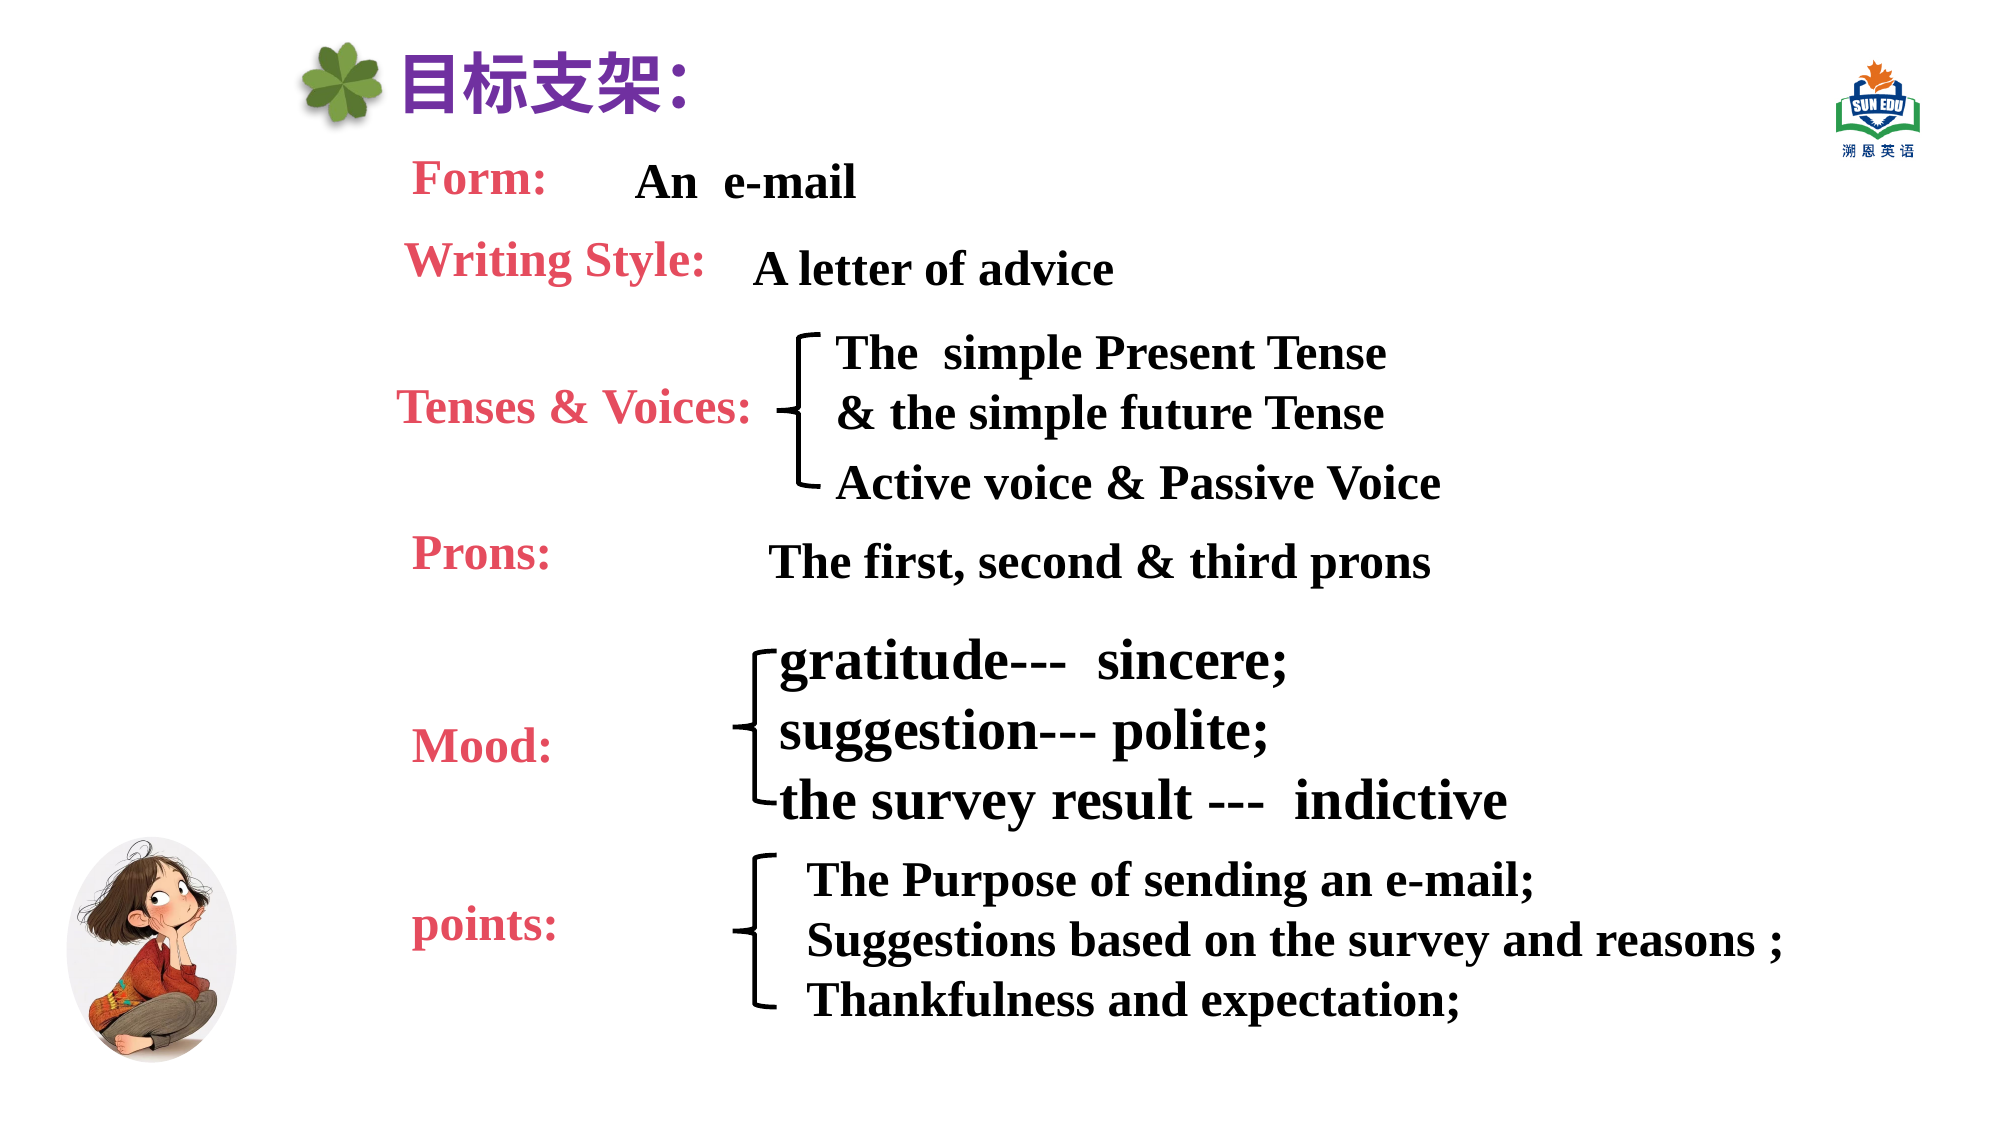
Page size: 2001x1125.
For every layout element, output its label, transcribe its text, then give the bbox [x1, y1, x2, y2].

picture [66, 836, 238, 1064]
text_box Prons: [397, 511, 605, 587]
text_box An e-mail [619, 140, 990, 216]
text_box The first, second & third prons [739, 513, 1565, 598]
picture [1828, 57, 1929, 163]
text_box [732, 649, 777, 805]
text_box Active voice & Passive Voice [820, 441, 1474, 513]
text_box [776, 333, 821, 488]
text_box [732, 854, 777, 1009]
text_box points: [397, 883, 605, 958]
text_box The Purpose of sending an e-mail; Suggestions based on the survey and reasons ; Thankfulness and expectation; [791, 839, 1850, 1034]
picture [285, 20, 398, 138]
text_box A letter of advice [738, 227, 1230, 303]
text_box Form: [397, 137, 605, 212]
text_box Writing Style: [388, 219, 733, 295]
text_box Mood: [397, 705, 605, 781]
text_box The simple Present Tense & the simple future Tense [820, 311, 1497, 447]
text_box 目标支架： [390, 34, 743, 129]
text_box Tenses & Voices: [381, 366, 777, 441]
text_box gratitude--- sincere; suggestion--- polite; the survey result --- indictive [764, 613, 1534, 839]
